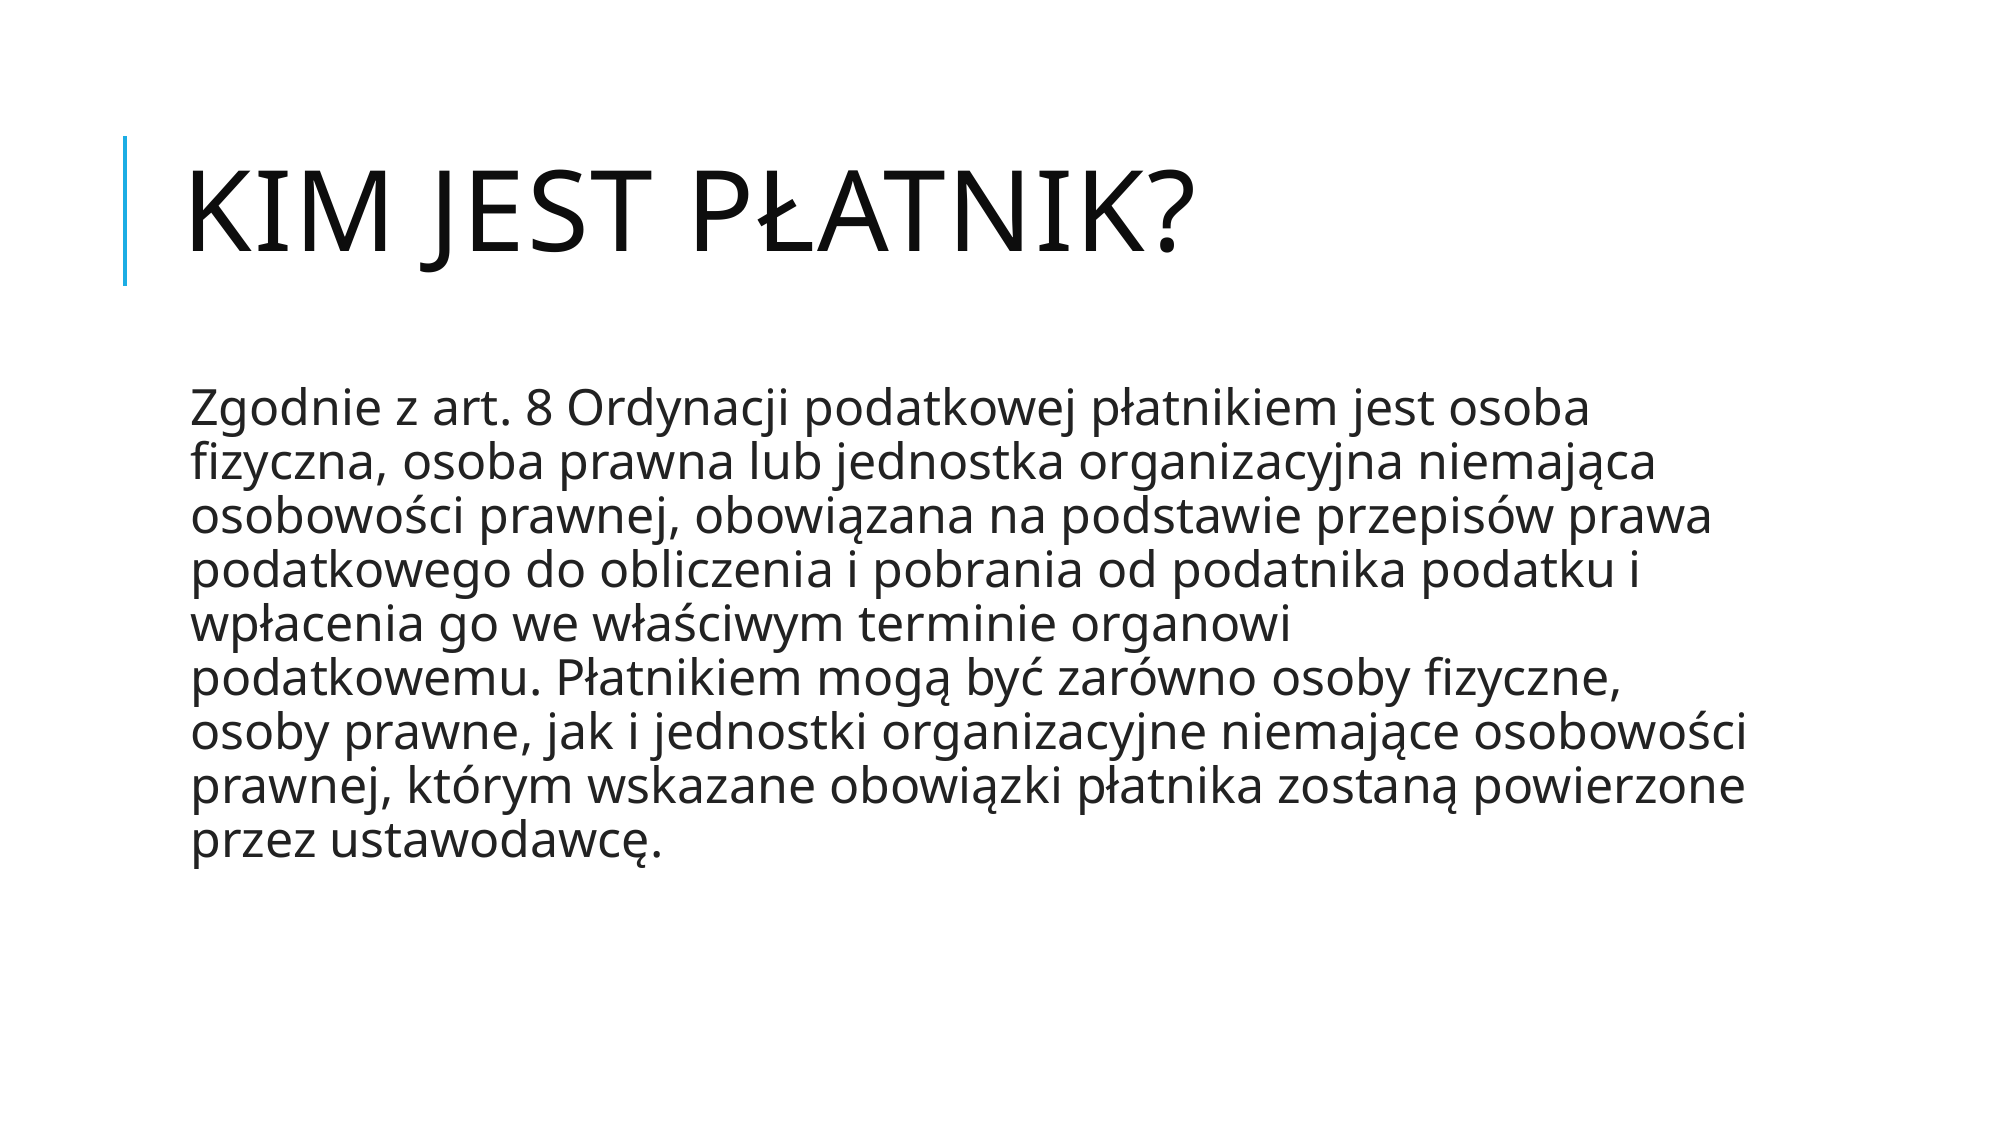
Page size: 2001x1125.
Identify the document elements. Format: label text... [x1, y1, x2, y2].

list Zgodnie z art. 8 Ordynacji podatkowej płatnikiem jest osoba fizyczna, osoba prawna lub jednostka organizacyjna niemająca osobowości prawnej, obowiązana na podstawie przepisów prawa podatkowego do obliczenia i pobrania od podatnika podatku i wpłacenia go we właściwym terminie organowi podatkowemu. Płatnikiem mogą być zarówno osoby fizyczne, osoby prawne, jak i jednostki organizacyjne niemające osobowości prawnej, którym wskazane obowiązki płatnika zostaną powierzone przez ustawodawcę. [168, 375, 1763, 1035]
title Kim jest płatnik? [168, 96, 1763, 342]
